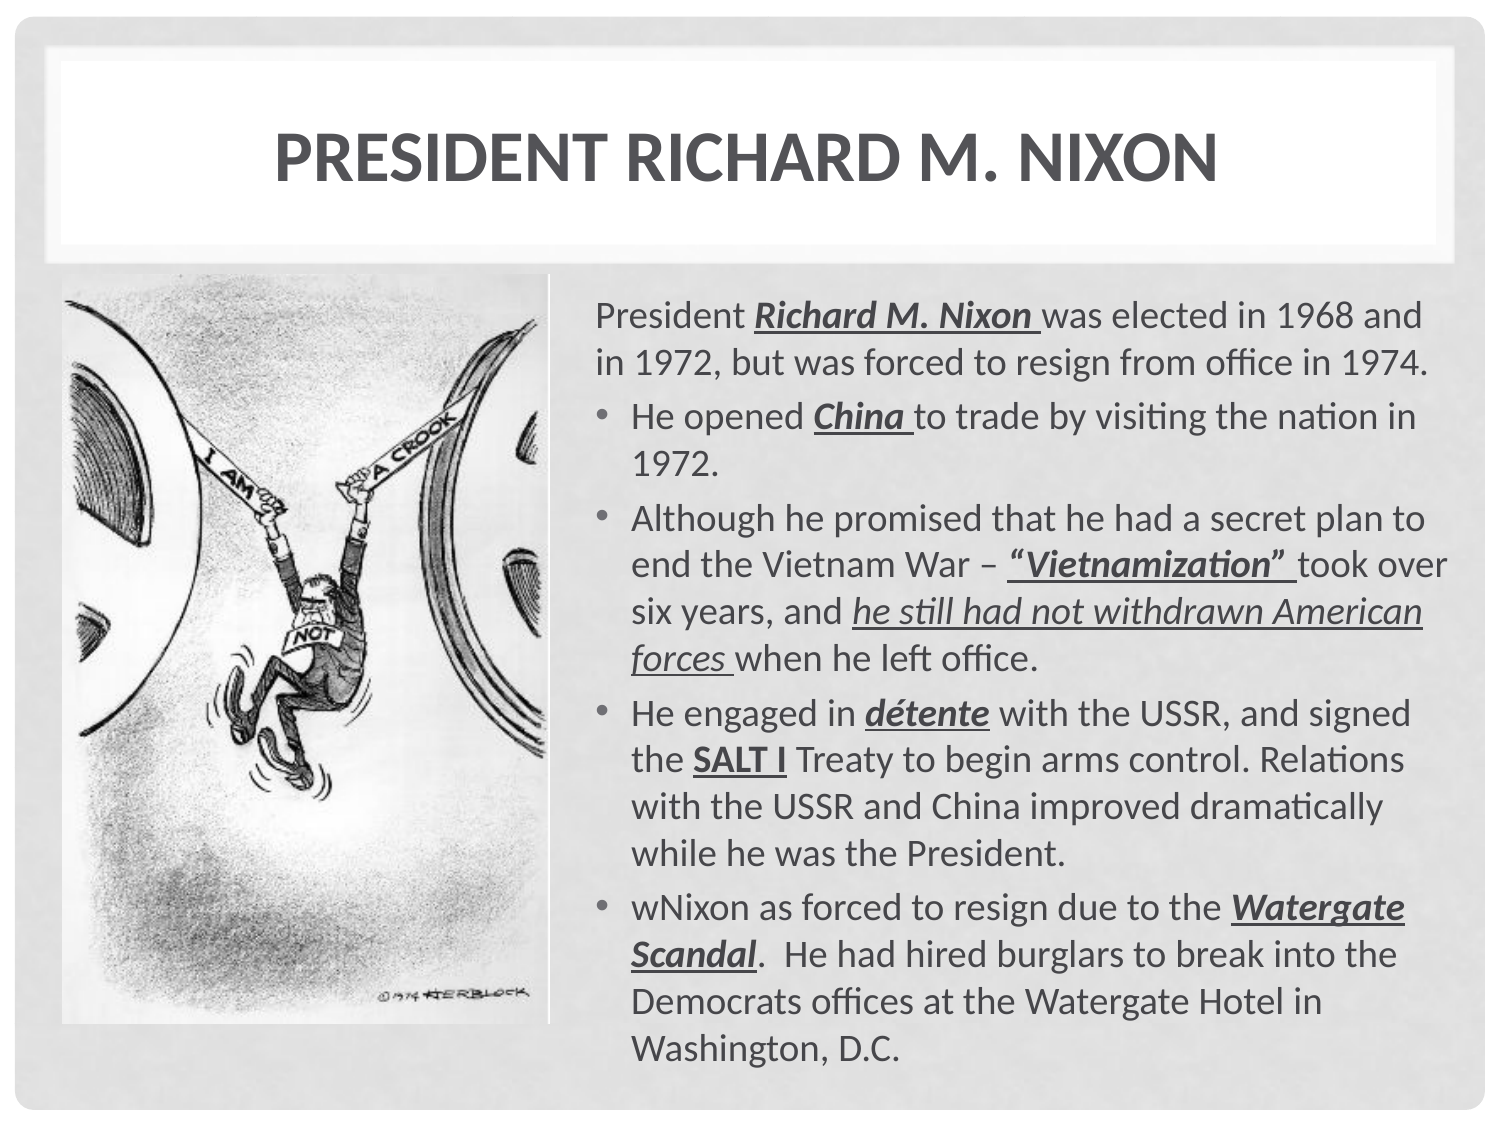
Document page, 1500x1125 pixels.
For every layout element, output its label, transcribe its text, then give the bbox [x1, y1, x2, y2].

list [62, 274, 551, 1025]
title President Richard M. Nixon [69, 66, 1425, 238]
list President Richard M. Nixon was elected in 1968 and in 1972, but was forced to resign from office in 1974. He opened China to trade by visiting the nation in 1972. Although he promised that he had a secret plan to end the Vietnam War – “Vietnamization” took over six years, and he still had not withdrawn American forces when he left office. He engaged in détente with the USSR, and signed the SALT I Treaty to begin arms control. Relations with the USSR and China improved dramatically while he was the President. wNixon as forced to resign due to the Watergate Scandal. He had hired burglars to break into the Democrats offices at the Watergate Hotel in Washington, D.C. [562, 281, 1475, 1088]
